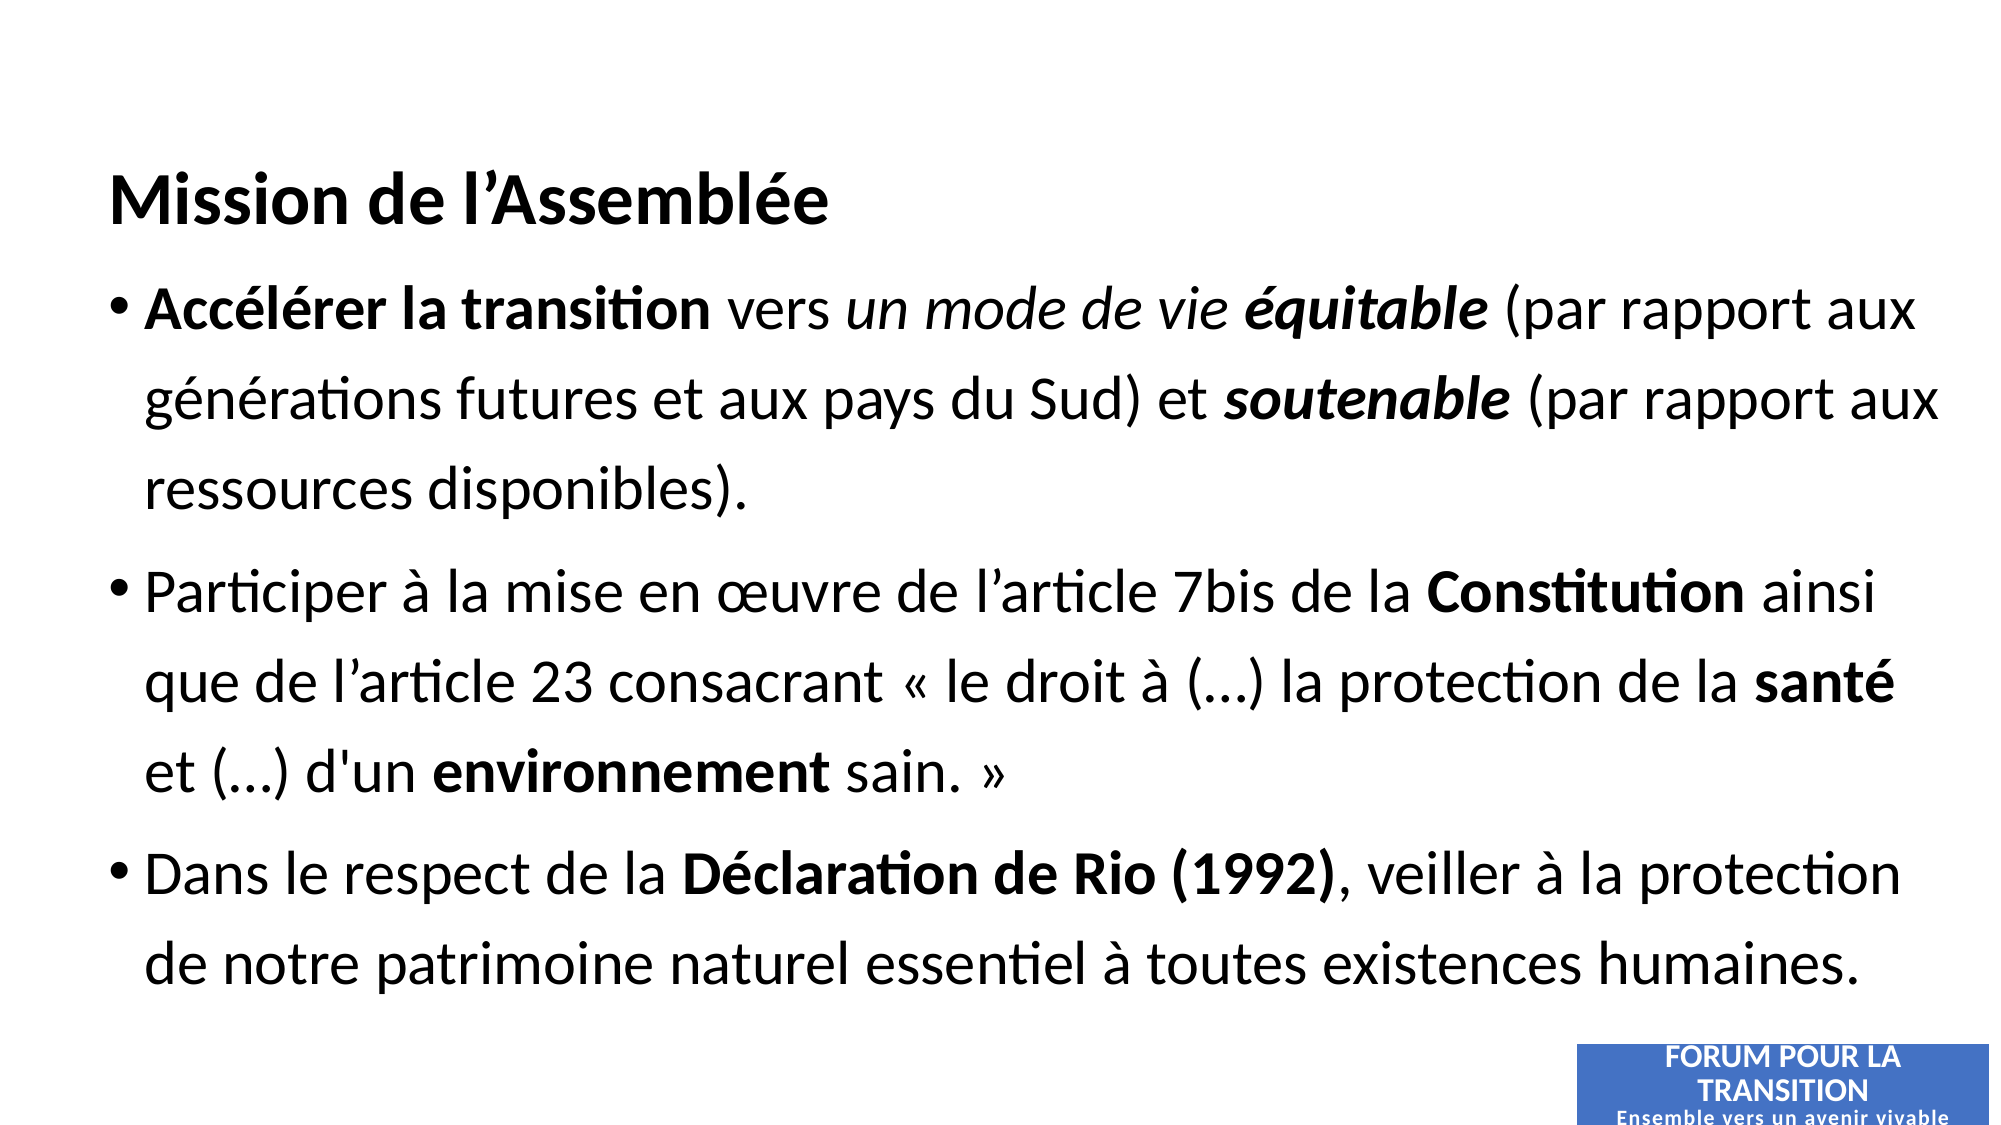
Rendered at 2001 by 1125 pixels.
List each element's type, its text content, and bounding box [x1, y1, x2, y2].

list Mission de l’Assemblée Accélérer la transition vers un mode de vie équitable (par rapport aux générations futures et aux pays du Sud) et soutenable (par rapport aux ressources disponibles). Participer à la mise en œuvre de l’article 7bis de la Constitution ainsi que de l’article 23 consacrant « le droit à (…) la protection de la santé et (…) d'un environnement sain. » Dans le respect de la Déclaration de Rio (1992), veiller à la protection de notre patrimoine naturel essentiel à toutes existences humaines. [93, 90, 1967, 1076]
